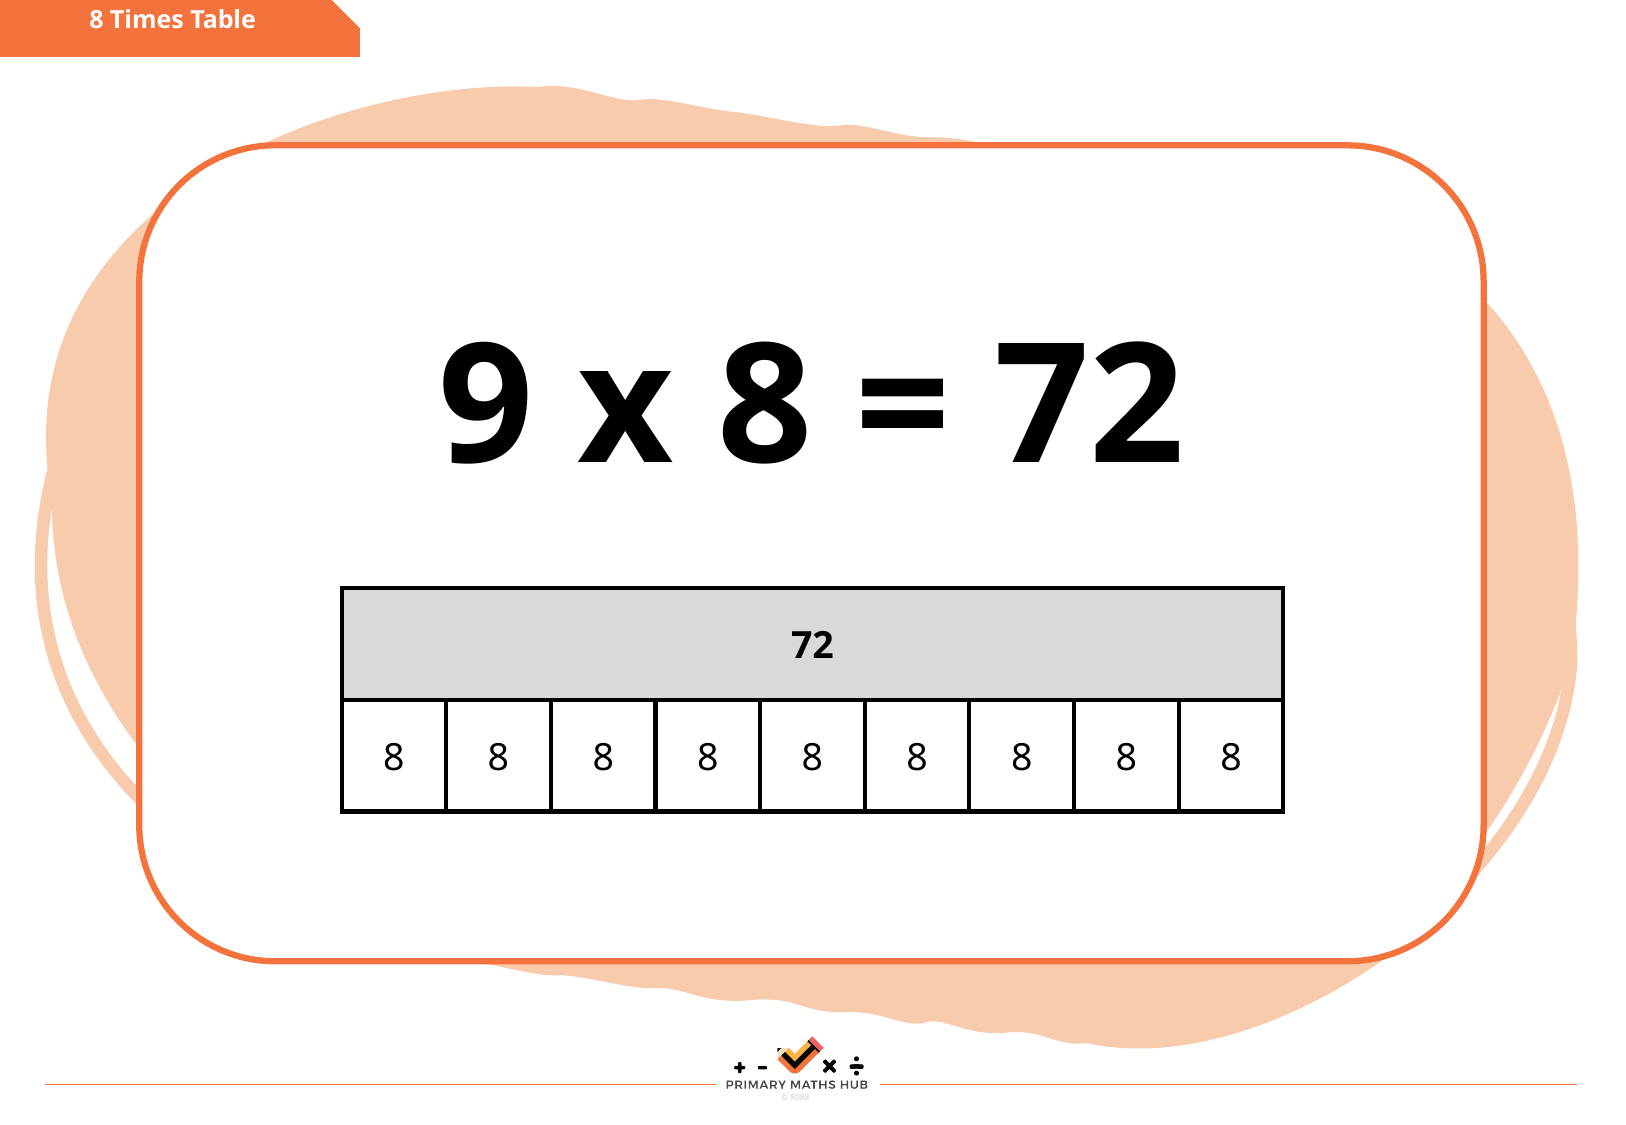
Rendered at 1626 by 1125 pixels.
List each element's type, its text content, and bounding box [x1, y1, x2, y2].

table_cell 8 [1076, 702, 1177, 809]
text_box [273, 91, 956, 144]
table_header 72 [344, 590, 1281, 698]
table_cell 8 [971, 702, 1072, 809]
table_cell 8 [553, 702, 653, 809]
text_box [138, 144, 1485, 963]
text_box 9 x 8 = 72 [140, 288, 1485, 503]
text_box [39, 214, 155, 799]
table_cell 8 [867, 702, 967, 809]
picture [722, 1034, 872, 1094]
table_cell 8 [1181, 702, 1281, 809]
table_cell 8 [762, 702, 863, 809]
text_box [1479, 300, 1579, 867]
text_box © 8088 [720, 1084, 870, 1110]
text_box 8 Times Table [0, 0, 361, 58]
table_cell 8 [344, 702, 444, 809]
text_box [496, 960, 1374, 1044]
table_cell 8 [448, 702, 549, 809]
table_cell 8 [658, 702, 758, 809]
